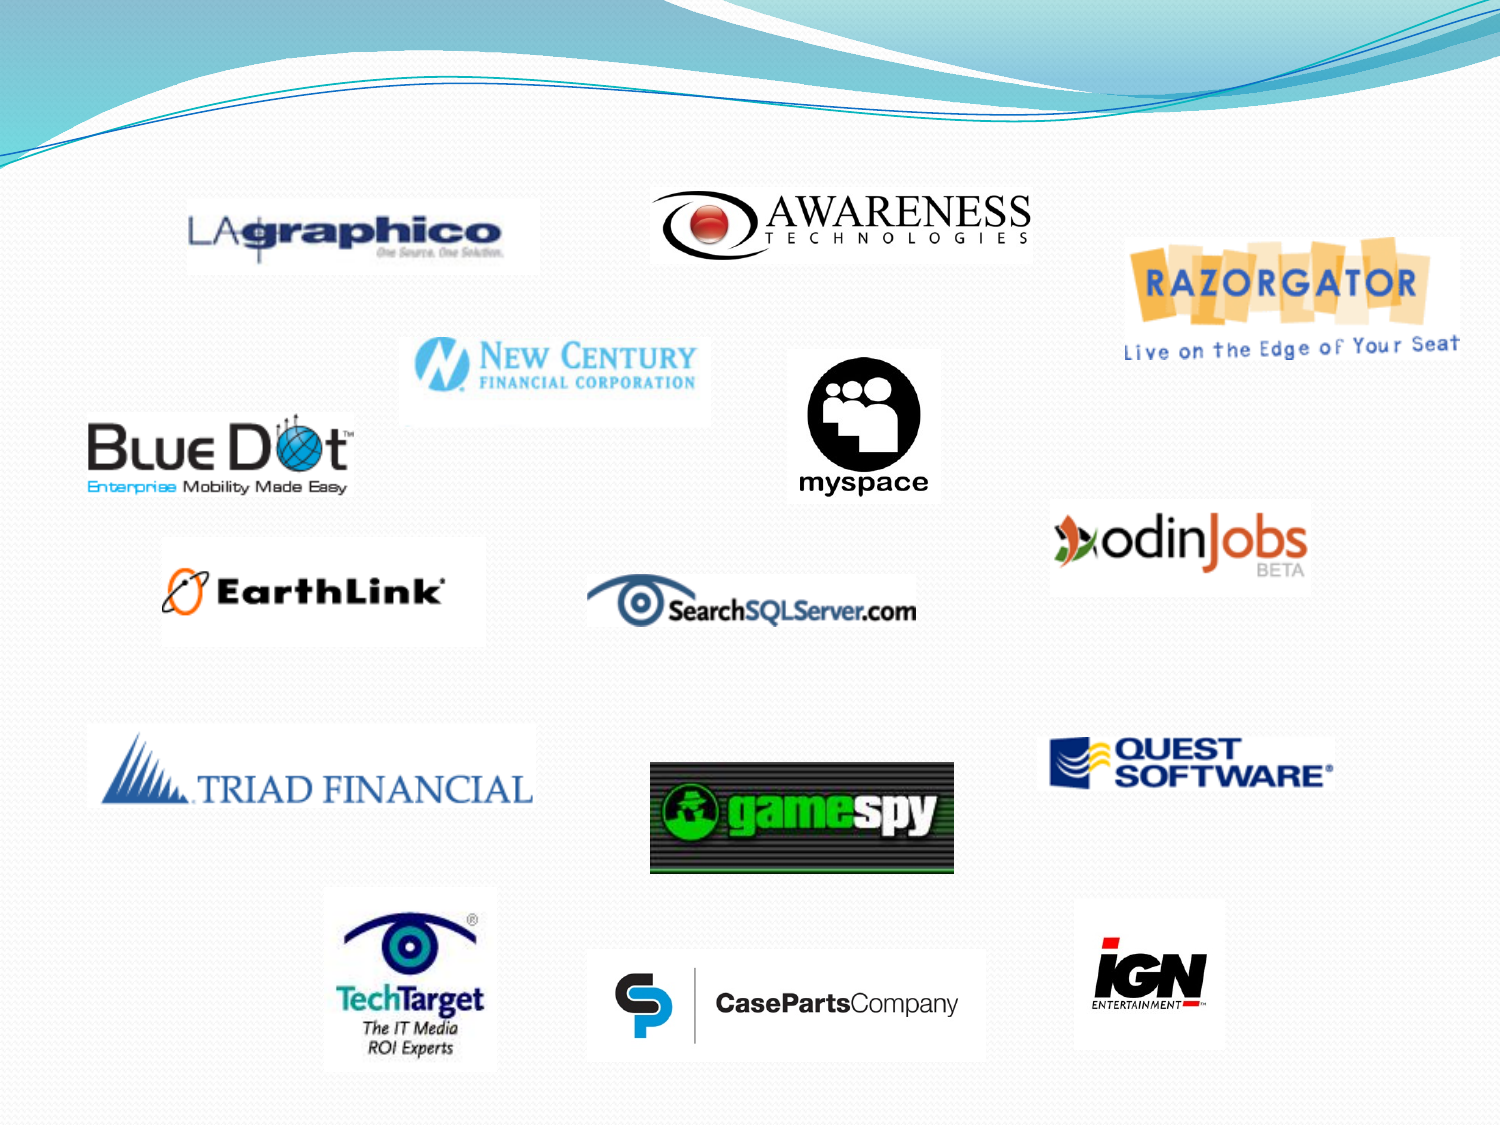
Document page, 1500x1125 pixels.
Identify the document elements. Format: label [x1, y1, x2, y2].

picture [587, 949, 987, 1062]
picture [1037, 737, 1335, 791]
picture [324, 887, 497, 1072]
picture [787, 349, 941, 504]
picture [187, 199, 540, 276]
picture [1074, 899, 1226, 1051]
picture [649, 187, 1033, 264]
picture [587, 574, 916, 627]
picture [87, 724, 537, 808]
picture [1124, 237, 1460, 360]
picture [649, 762, 954, 874]
picture [162, 537, 487, 648]
picture [1049, 499, 1312, 598]
picture [87, 412, 354, 498]
picture [399, 337, 712, 427]
